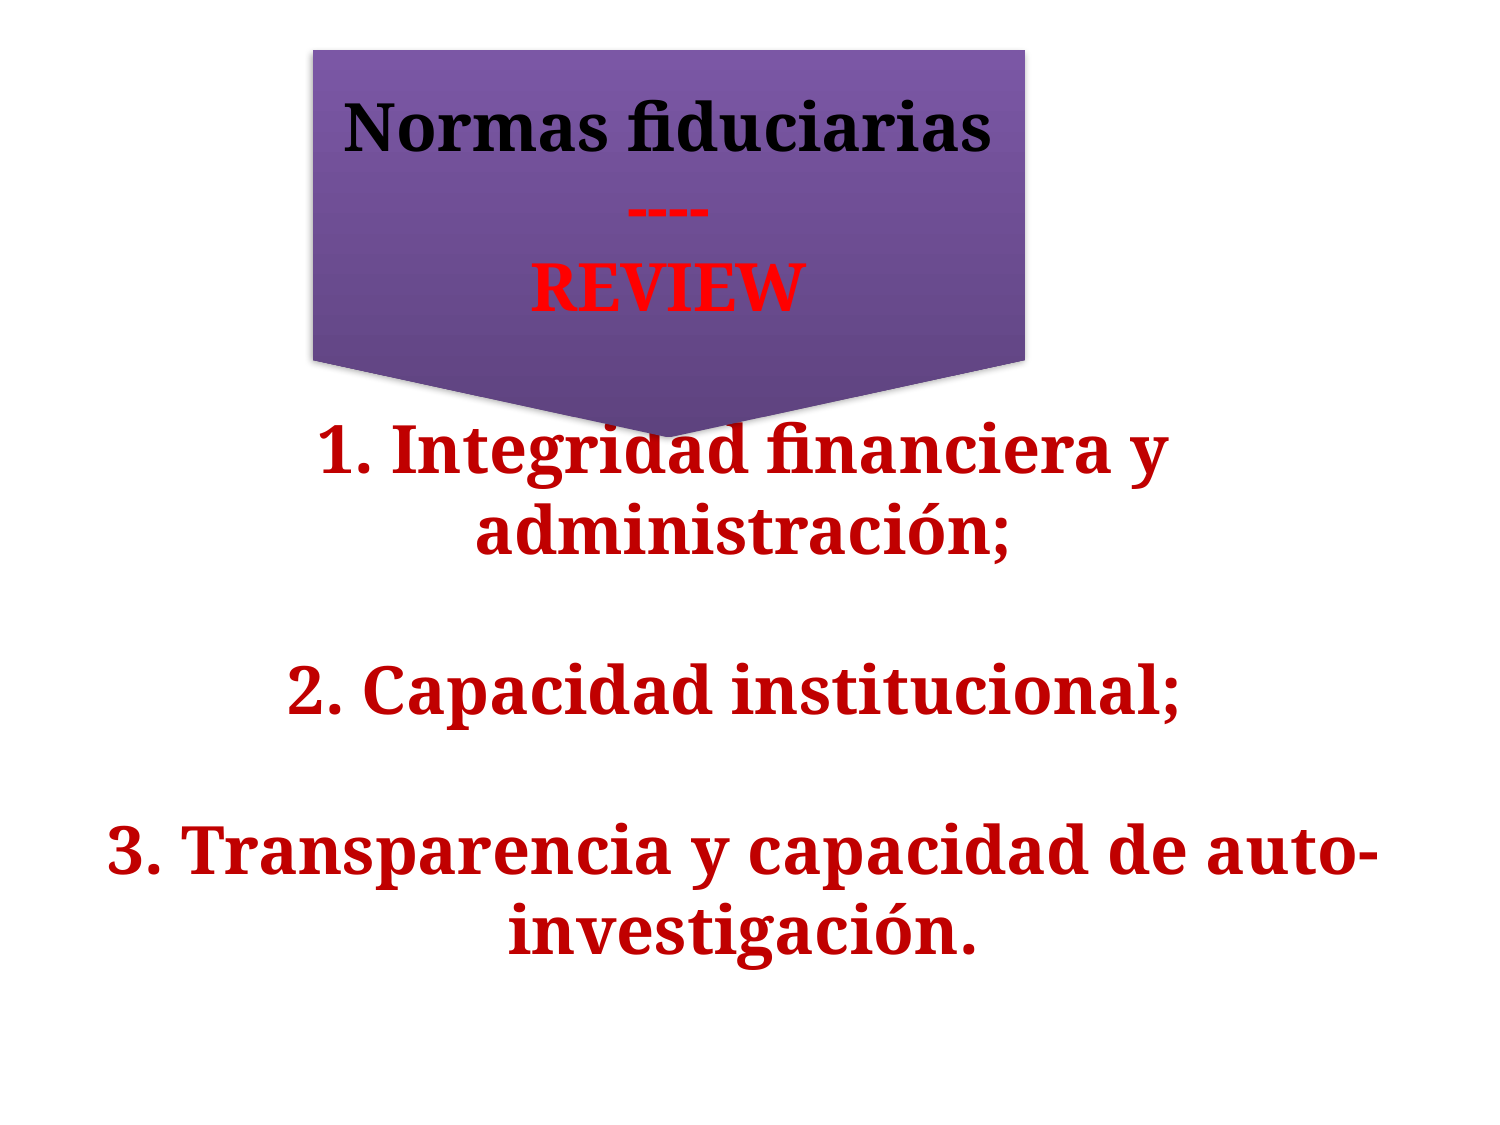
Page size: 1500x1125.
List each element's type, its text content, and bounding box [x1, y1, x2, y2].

title 1. Integridad financiera y administración; 2. Capacidad institucional; 3. Transparencia y capacidad de auto-investigación. [50, 37, 1438, 1088]
text_box Normas fiduciarias ---- REVIEW [312, 49, 1026, 438]
